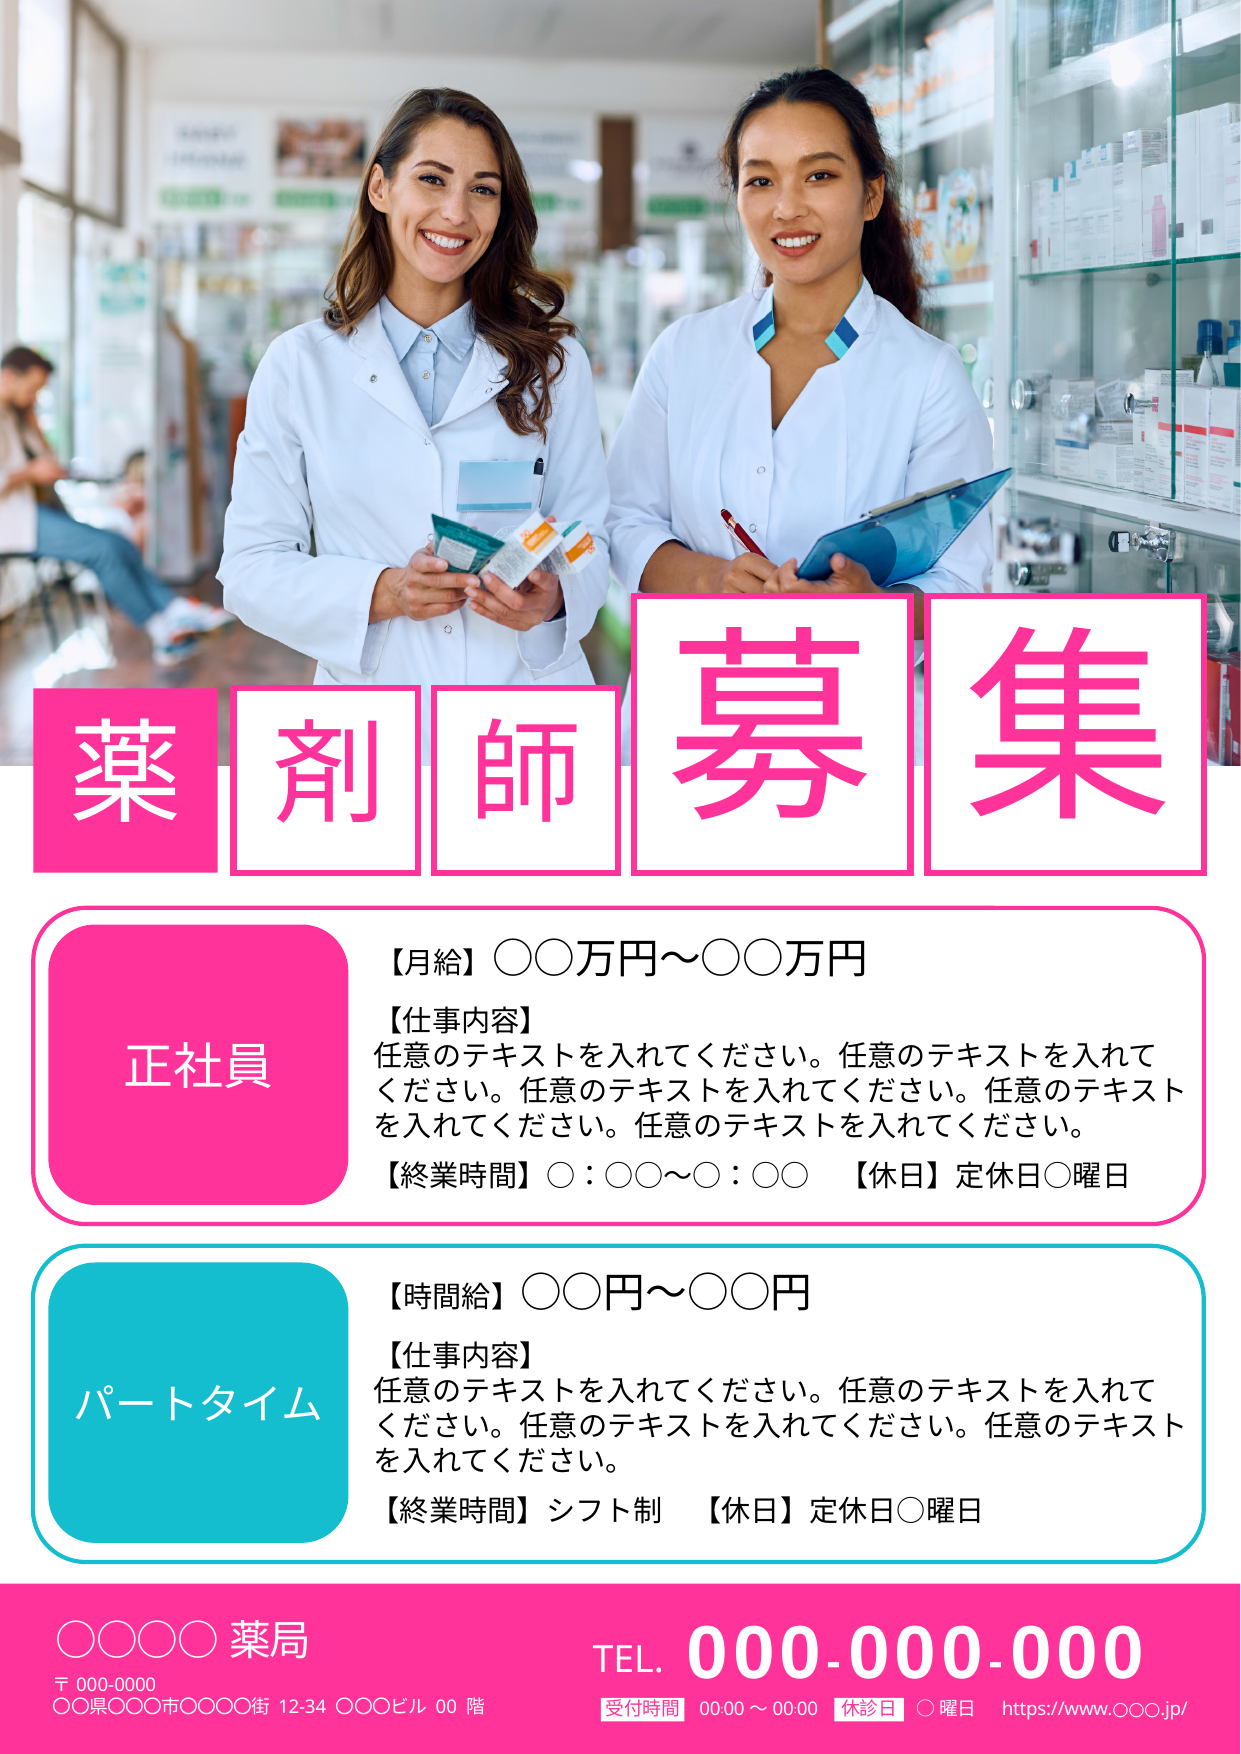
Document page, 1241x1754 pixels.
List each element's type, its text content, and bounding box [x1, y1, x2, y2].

text_box TEL. [577, 1627, 679, 1688]
text_box ○○○○薬局 [53, 1611, 370, 1664]
text_box 集 [949, 766, 1188, 844]
text_box 000-000-000 [684, 1600, 1207, 1694]
text_box https://www.○○○.jp/ [1001, 1696, 1189, 1720]
text_box 【終業時間】○：○○～○：○○ 【休日】定休日○曜日 [356, 1149, 1147, 1200]
text_box 師 [455, 766, 598, 837]
text_box 〒000-0000 〇〇県〇〇〇市〇〇〇〇街 12-34 〇〇〇ビル 00 階 [52, 1670, 567, 1718]
text_box 休診日 [834, 1697, 904, 1722]
text_box [0, 1583, 1241, 1754]
text_box [31, 1244, 1205, 1564]
text_box 薬 [54, 766, 197, 837]
text_box [32, 906, 1206, 1226]
text_box 正社員 [47, 923, 350, 1206]
text_box 【月給】○○万円～○○万円 [360, 924, 883, 989]
text_box [927, 766, 1205, 874]
text_box [233, 766, 419, 874]
text_box 00:00～00:00 [693, 1696, 832, 1720]
text_box 剤 [258, 766, 402, 837]
text_box ○曜日 [913, 1696, 984, 1720]
text_box 【仕事内容】 任意のテキストを入れてください。任意のテキストを入れて ください。任意のテキストを入れてください。任意のテキスト を入れてください。任意のテキストを入れてください。 [358, 994, 1204, 1150]
text_box 受付時間 [600, 1697, 685, 1722]
text_box パートタイム [47, 1261, 350, 1544]
text_box [433, 766, 619, 874]
text_box 募 [650, 766, 889, 844]
text_box [633, 766, 911, 874]
picture [0, 0, 1241, 766]
text_box [32, 766, 219, 874]
